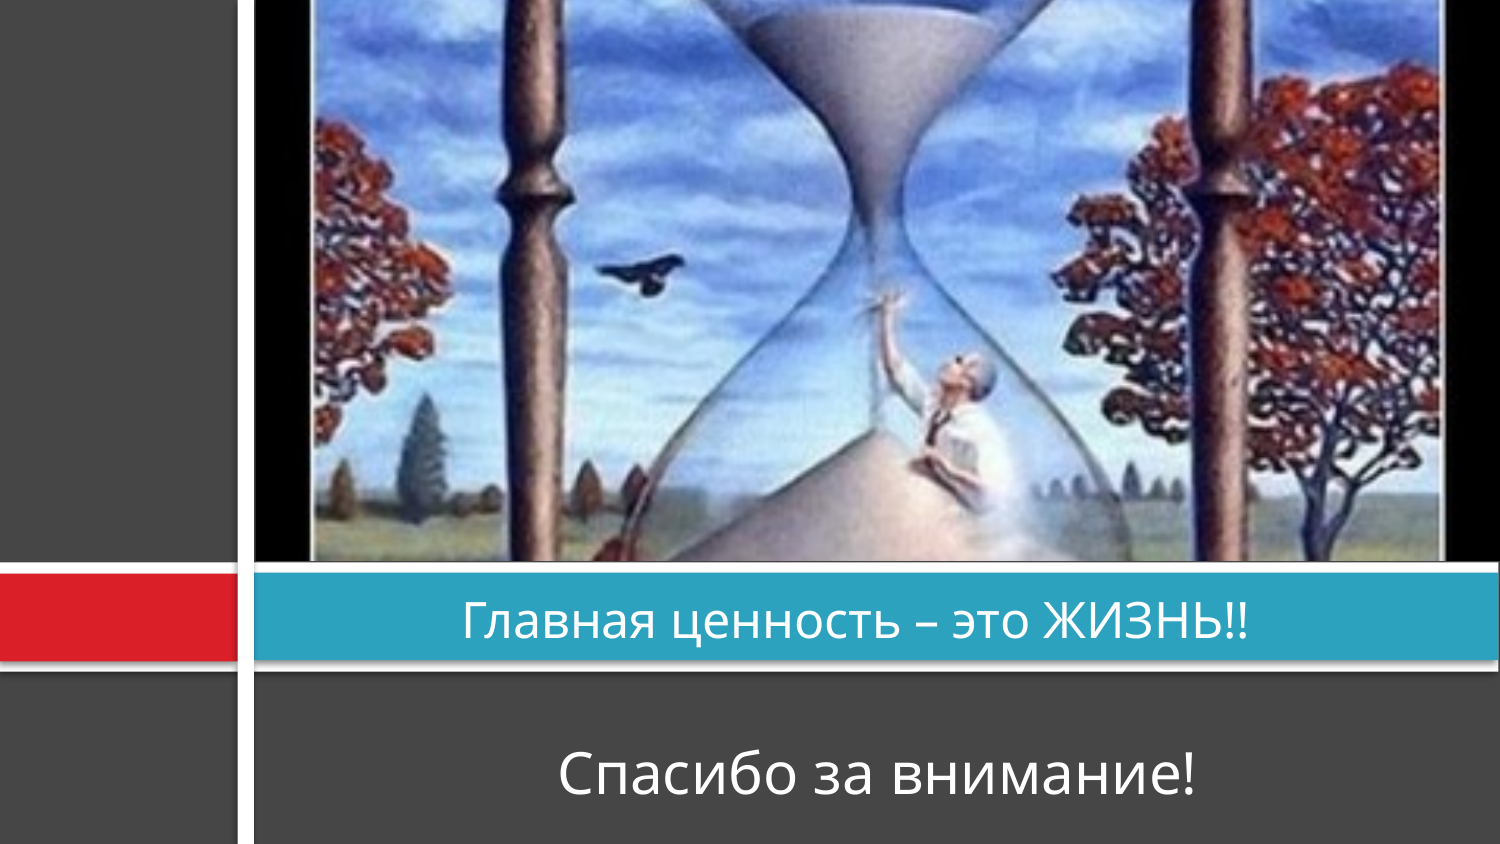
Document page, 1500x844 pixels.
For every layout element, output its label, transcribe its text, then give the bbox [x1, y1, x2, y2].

list Спасибо за внимание! [277, 728, 1478, 814]
title Главная ценность – это ЖИЗНЬ!! [262, 581, 1463, 657]
picture [255, 0, 1500, 562]
